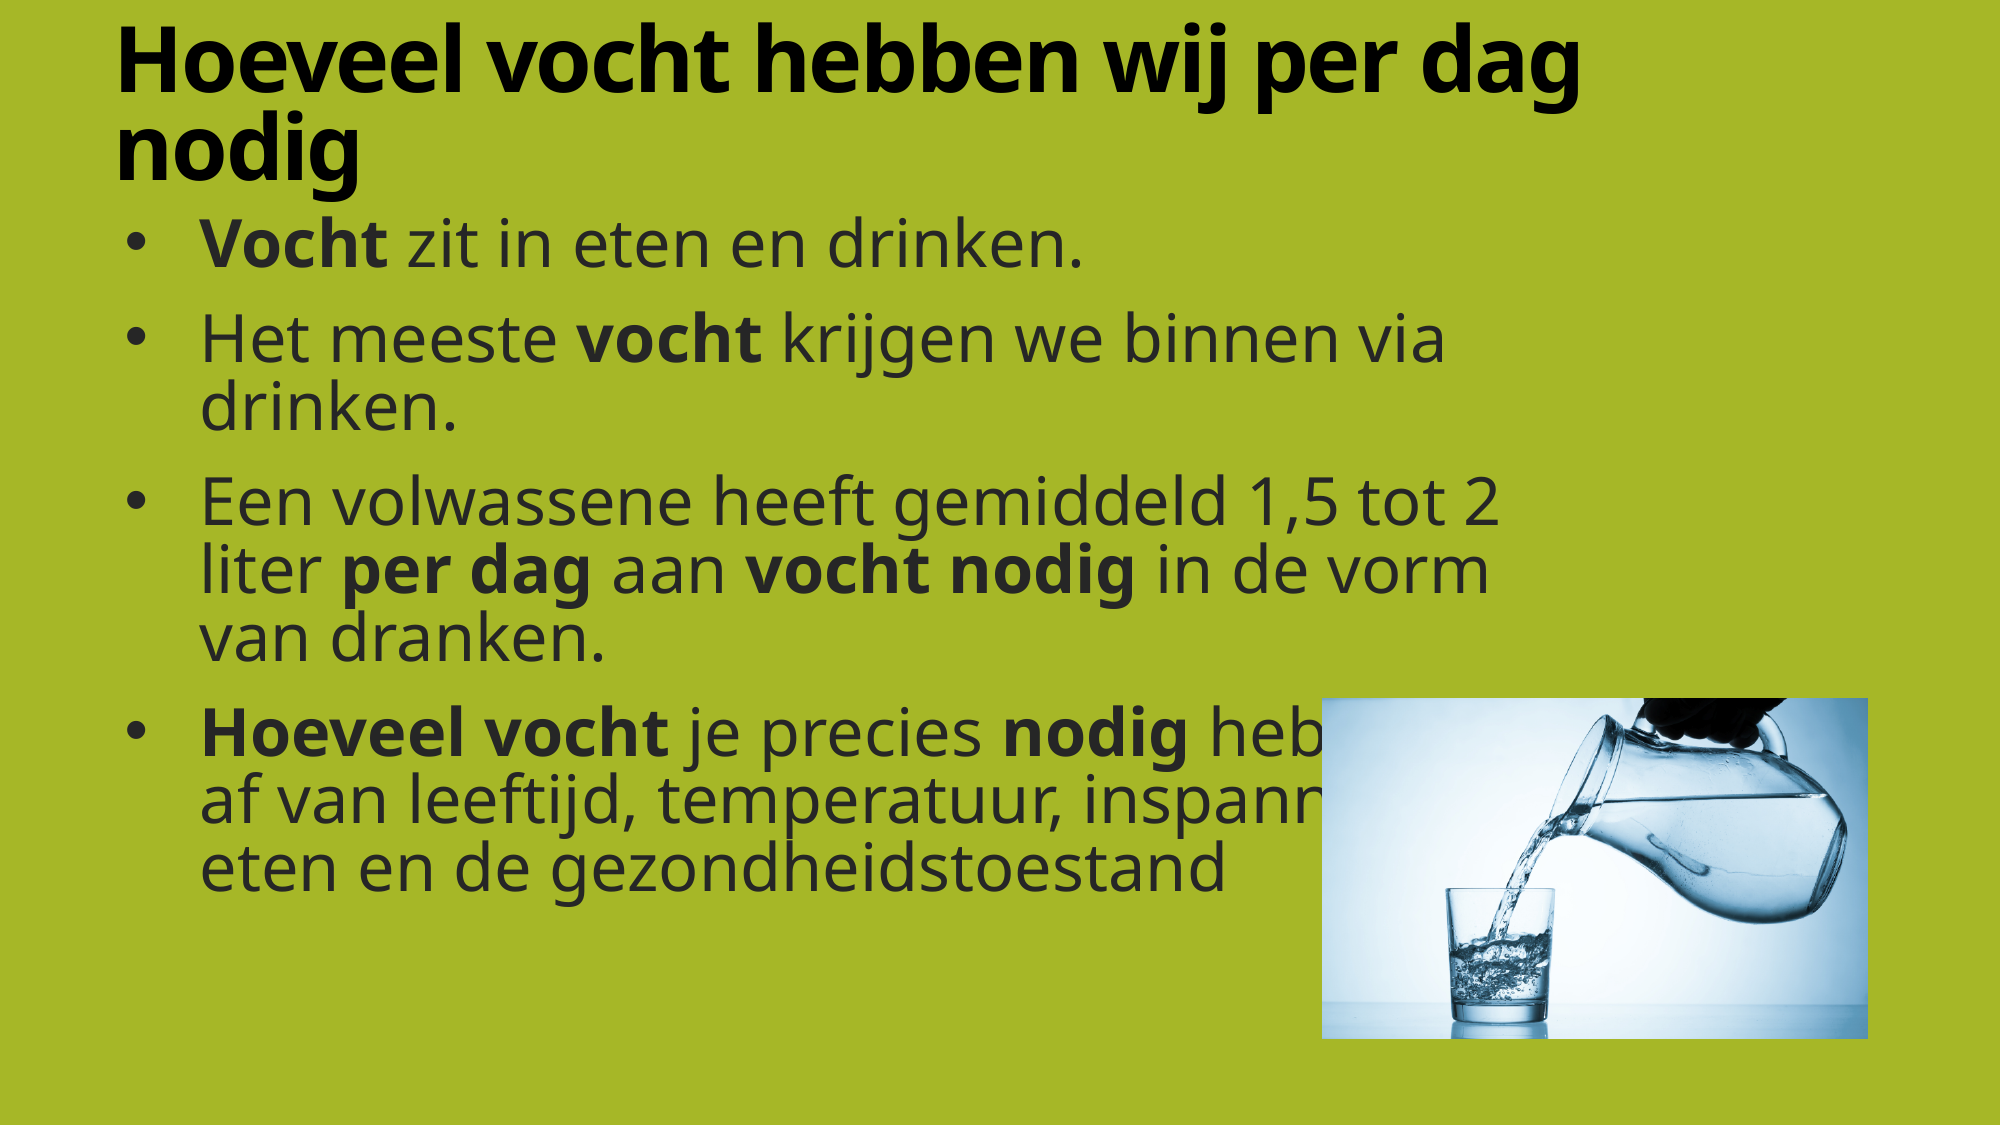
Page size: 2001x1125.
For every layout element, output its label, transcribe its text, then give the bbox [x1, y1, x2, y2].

subtitle Vocht zit in eten en drinken. Het meeste vocht krijgen we binnen via drinken. Een volwassene heeft gemiddeld 1,5 tot 2 liter per dag aan vocht nodig in de vorm van dranken. Hoeveel vocht je precies nodig hebt hangt af van leeftijd, temperatuur, inspanning, het eten en de gezondheidstoestand [109, 205, 1624, 961]
picture [1321, 697, 1868, 1040]
title Hoeveel vocht hebben wij per dag nodig [98, 126, 1868, 206]
